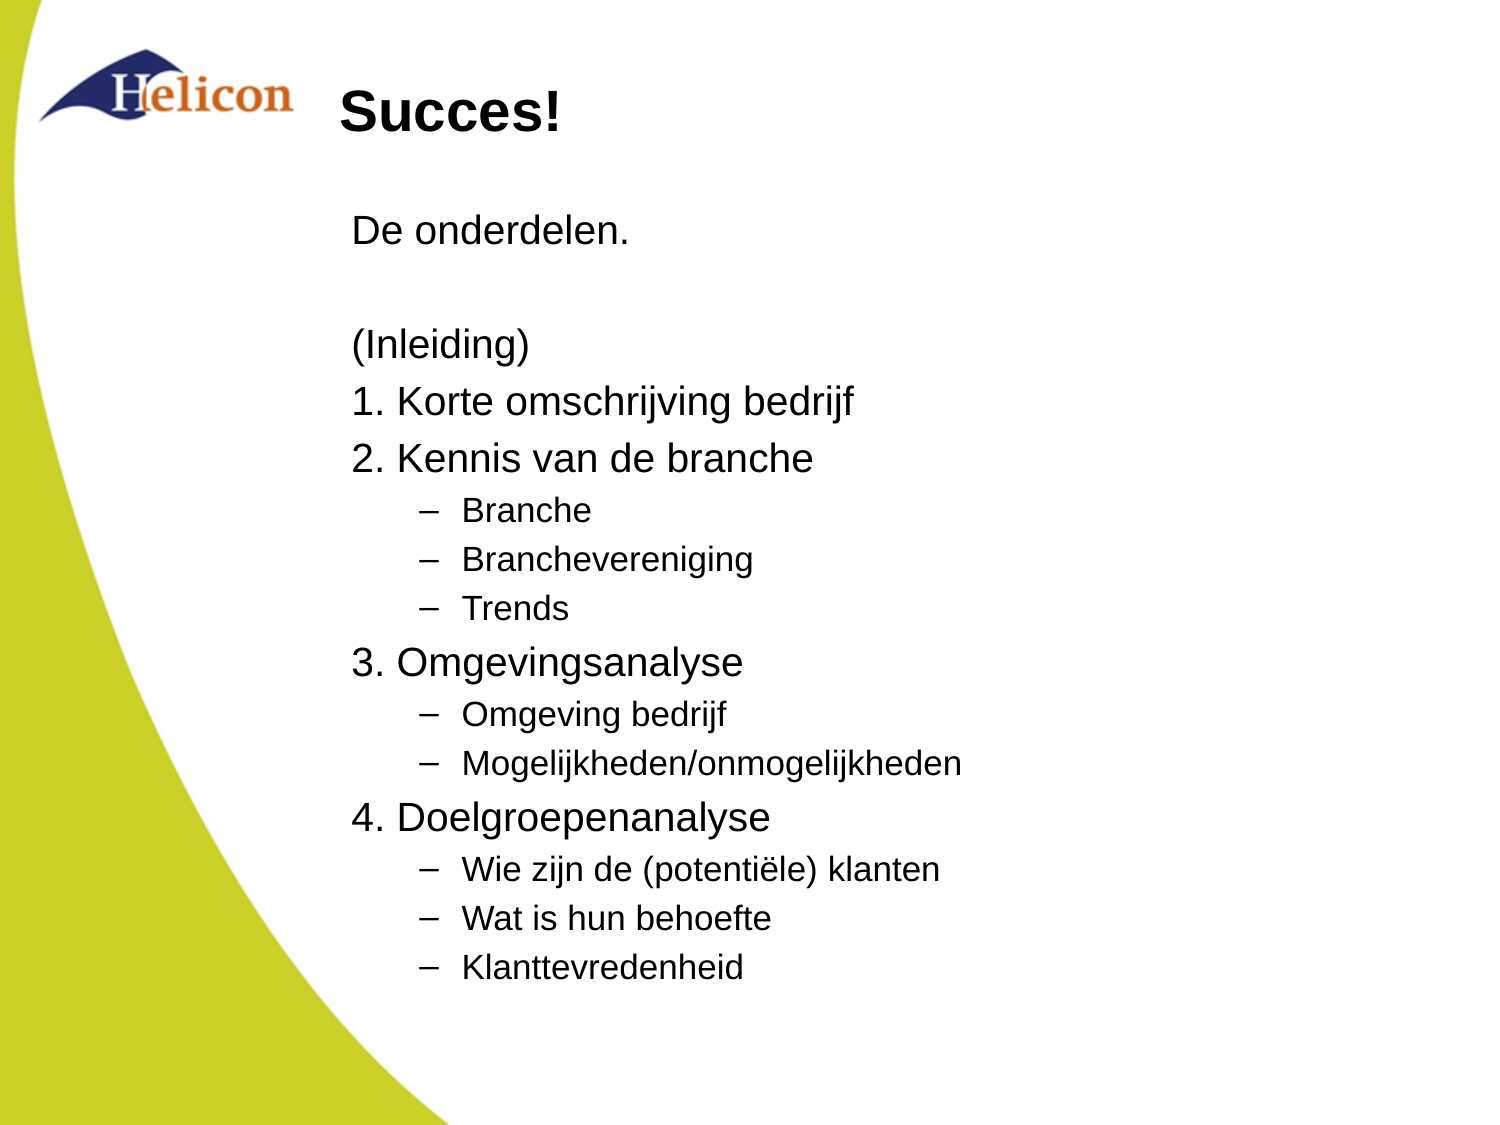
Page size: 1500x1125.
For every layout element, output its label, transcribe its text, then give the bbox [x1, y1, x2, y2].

list De onderdelen. (Inleiding) 1. Korte omschrijving bedrijf 2. Kennis van de branche Branche Branchevereniging Trends 3. Omgevingsanalyse Omgeving bedrijf Mogelijkheden/onmogelijkheden 4. Doelgroepenanalyse Wie zijn de (potentiële) klanten Wat is hun behoefte Klanttevredenheid [336, 196, 1425, 1005]
picture [0, 0, 1500, 1125]
title Succes! [324, 54, 1415, 161]
